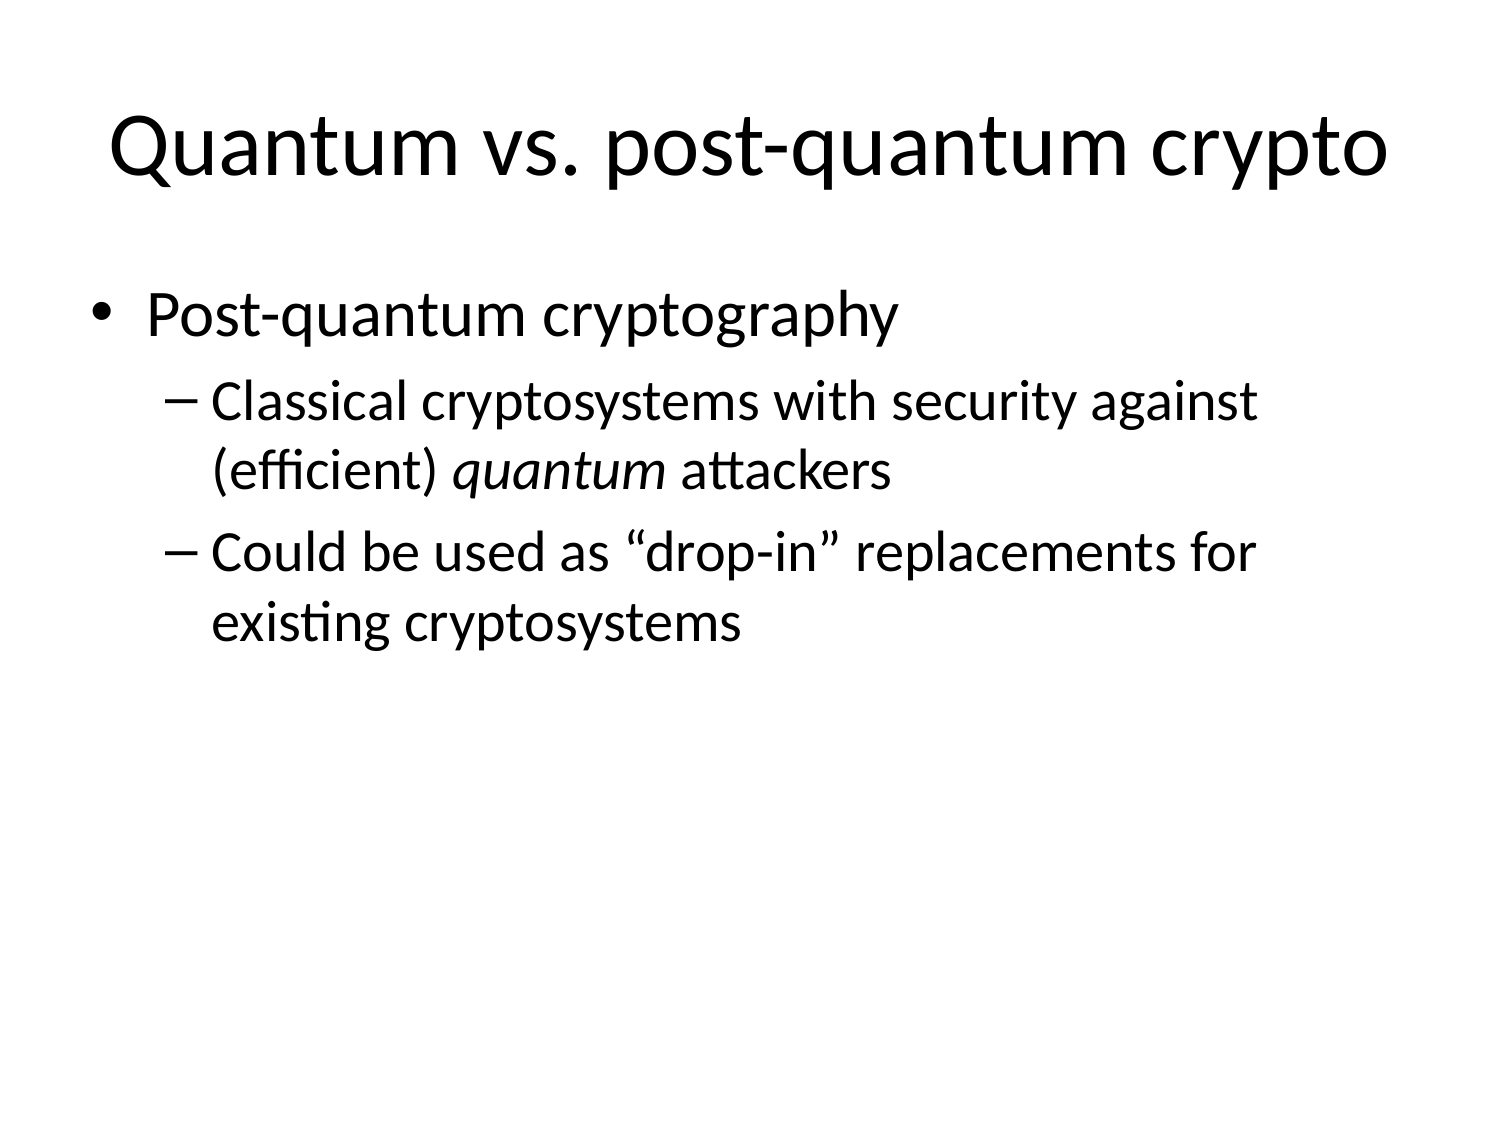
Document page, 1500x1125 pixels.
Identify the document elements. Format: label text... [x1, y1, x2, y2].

list Post-quantum cryptography Classical cryptosystems with security against (efficient) quantum attackers Could be used as “drop-in” replacements for existing cryptosystems [75, 262, 1425, 1005]
title Quantum vs. post-quantum crypto [75, 45, 1425, 233]
